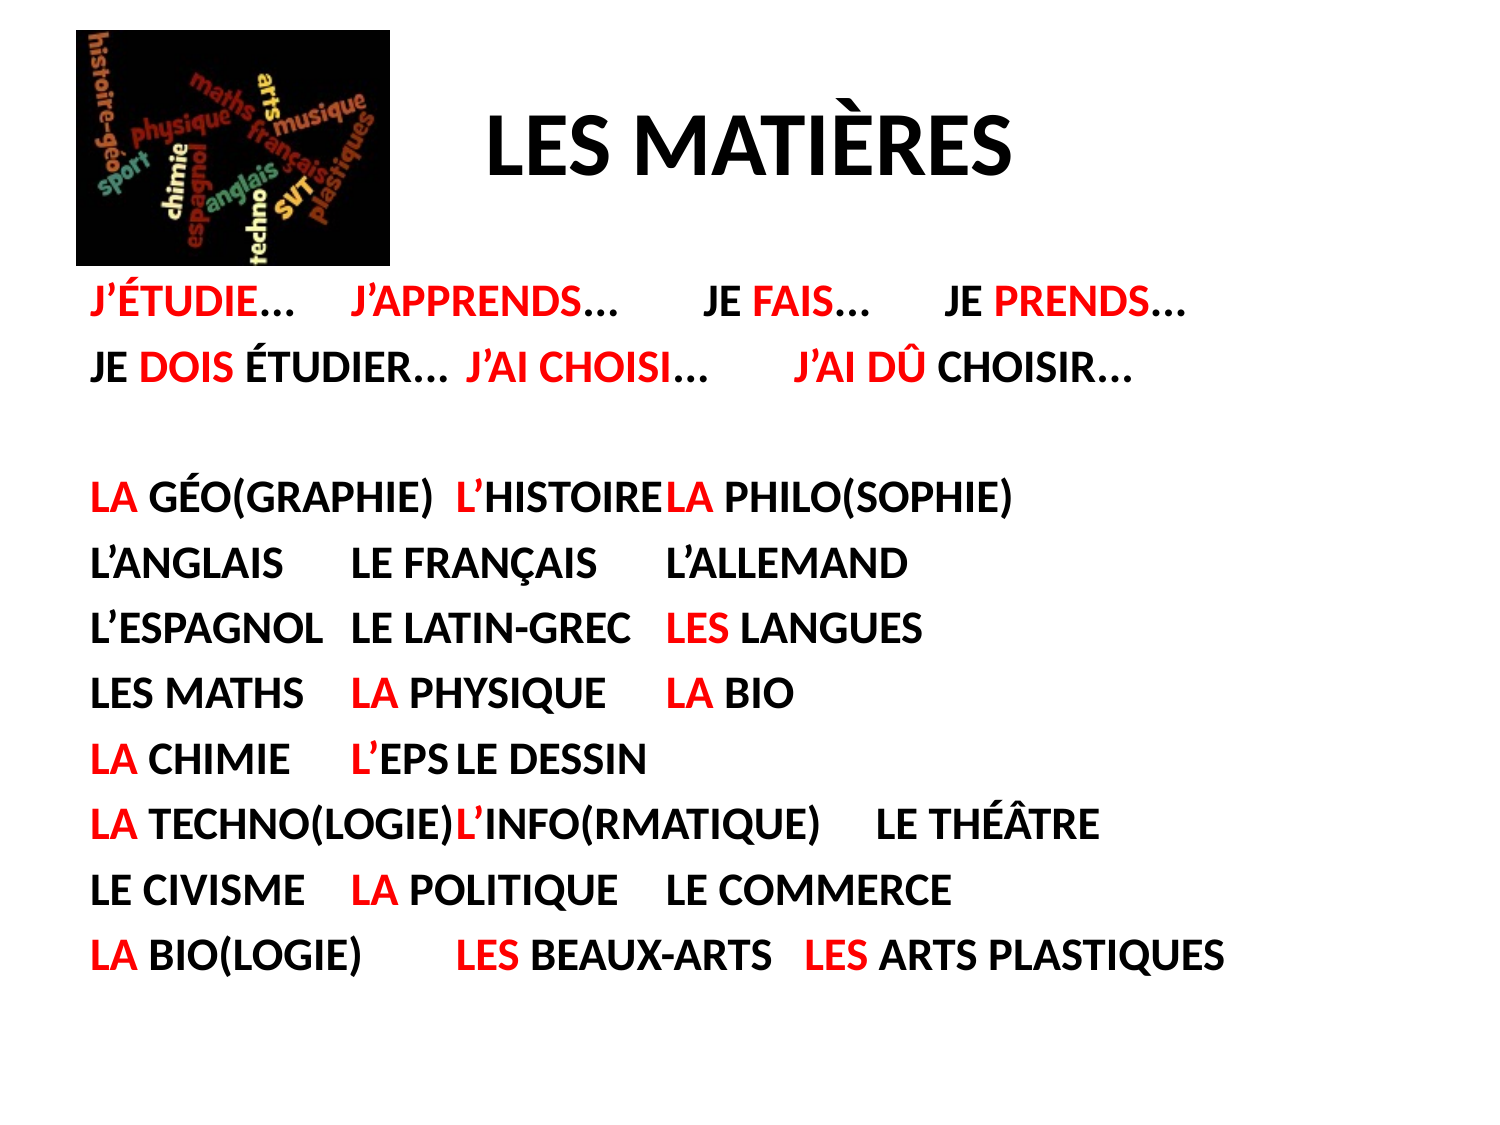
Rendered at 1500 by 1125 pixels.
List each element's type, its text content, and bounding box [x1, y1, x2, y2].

list J’ÉTUDIE... J’APPRENDS... JE FAIS... JE PRENDS... JE DOIS ÉTUDIER... J’AI CHOISI... J’AI DÛ CHOISIR... LA GÉO(GRAPHIE) L’HISTOIRE LA PHILO(SOPHIE) L’ANGLAIS LE FRANÇAIS L’ALLEMAND L’ESPAGNOL LE LATIN-GREC LES LANGUES LES MATHS LA PHYSIQUE LA BIO LA CHIMIE L’EPS LE DESSIN LA TECHNO(LOGIE) L’INFO(RMATIQUE) LE THÉÂTRE LE CIVISME LA POLITIQUE LE COMMERCE LA BIO(LOGIE) LES BEAUX-ARTS LES ARTS PLASTIQUES [75, 262, 1425, 1005]
picture [76, 30, 390, 266]
title LES MATIÈRES [393, 45, 1425, 233]
